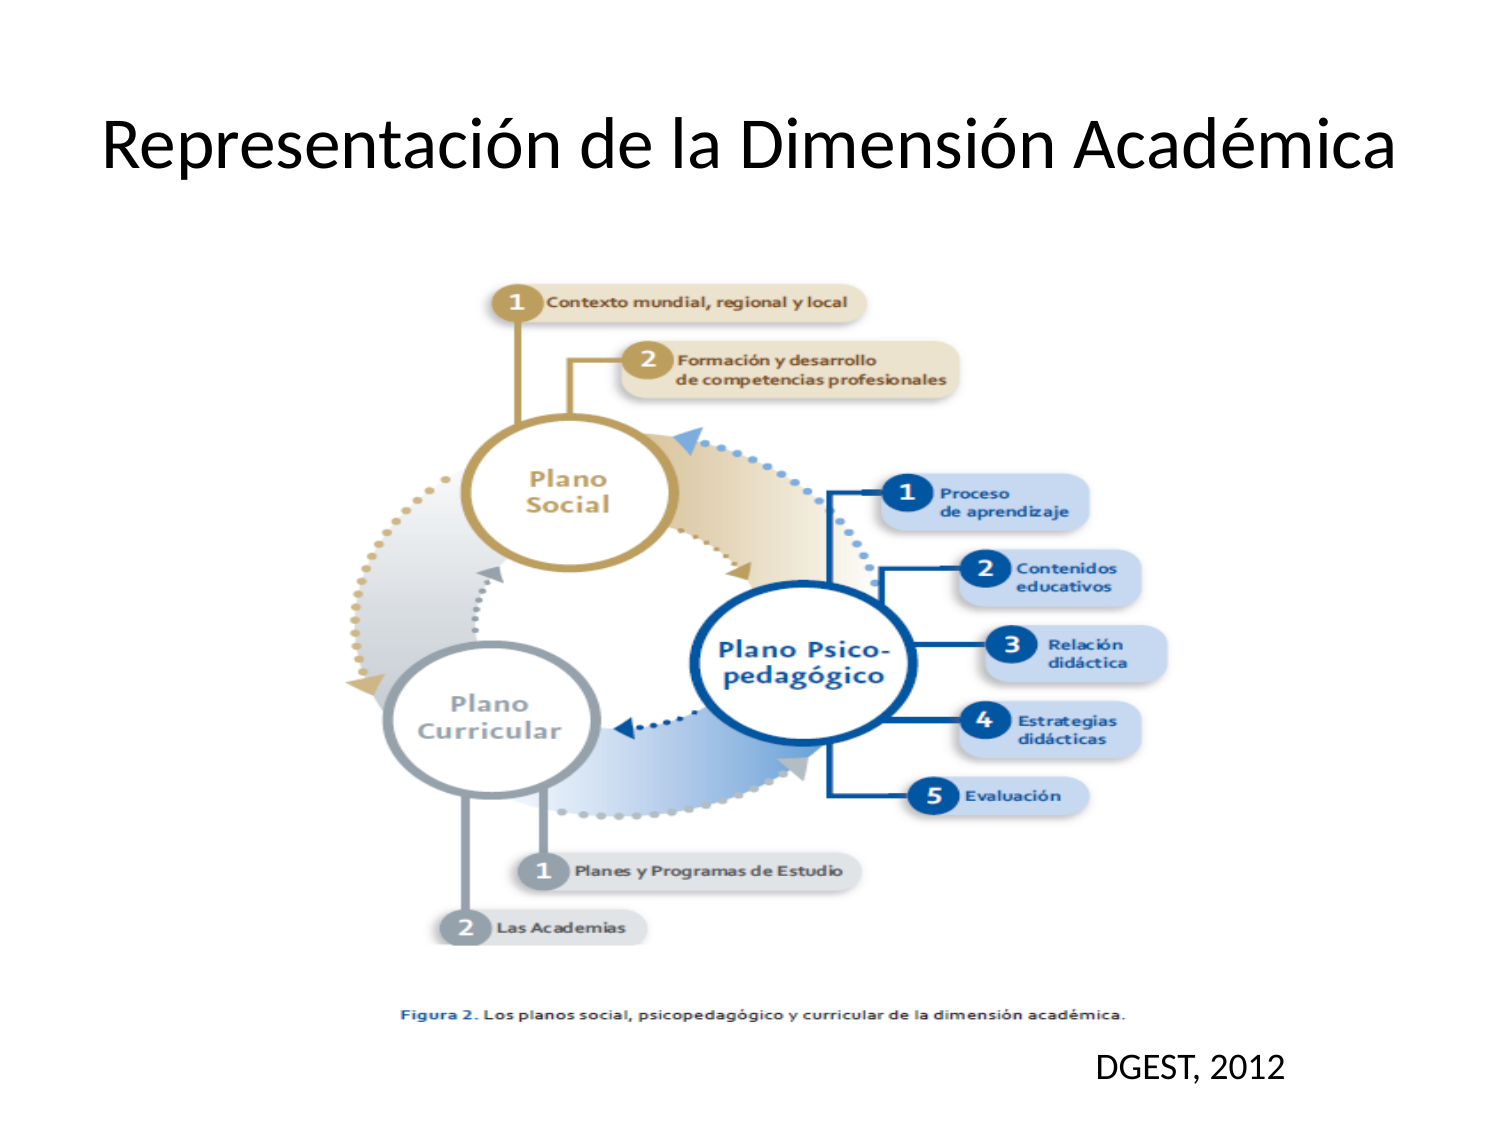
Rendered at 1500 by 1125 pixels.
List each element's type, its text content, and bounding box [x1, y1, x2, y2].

text_box DGEST, 2012 [1080, 1034, 1424, 1095]
title Representación de la Dimensión Académica [75, 45, 1425, 233]
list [277, 262, 1247, 1036]
